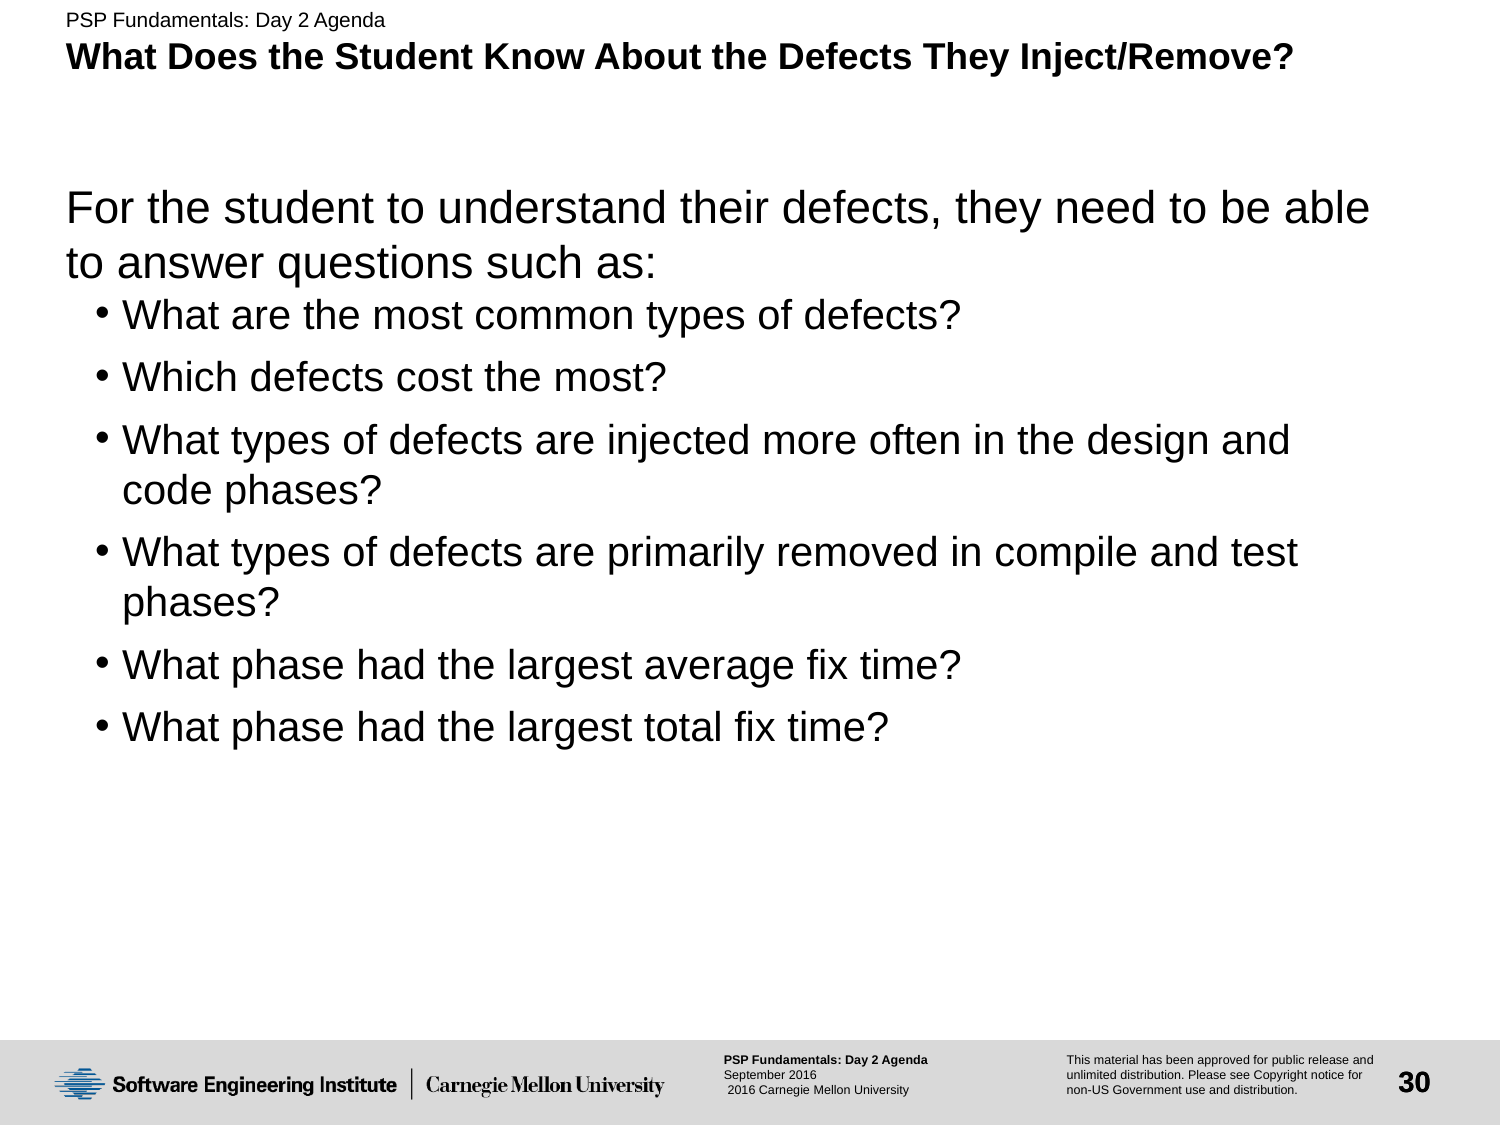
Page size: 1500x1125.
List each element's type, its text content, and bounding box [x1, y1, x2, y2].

picture [46, 1061, 673, 1104]
title What Does the Student Know About the Defects They Inject/Remove? [65, 37, 1430, 148]
list For the student to understand their defects, they need to be able to answer questions such as: What are the most common types of defects? Which defects cost the most? What types of defects are injected more often in the design and code phases? What types of defects are primarily removed in compile and test phases? What phase had the largest average fix time? What phase had the largest total fix time? [65, 177, 1431, 1000]
